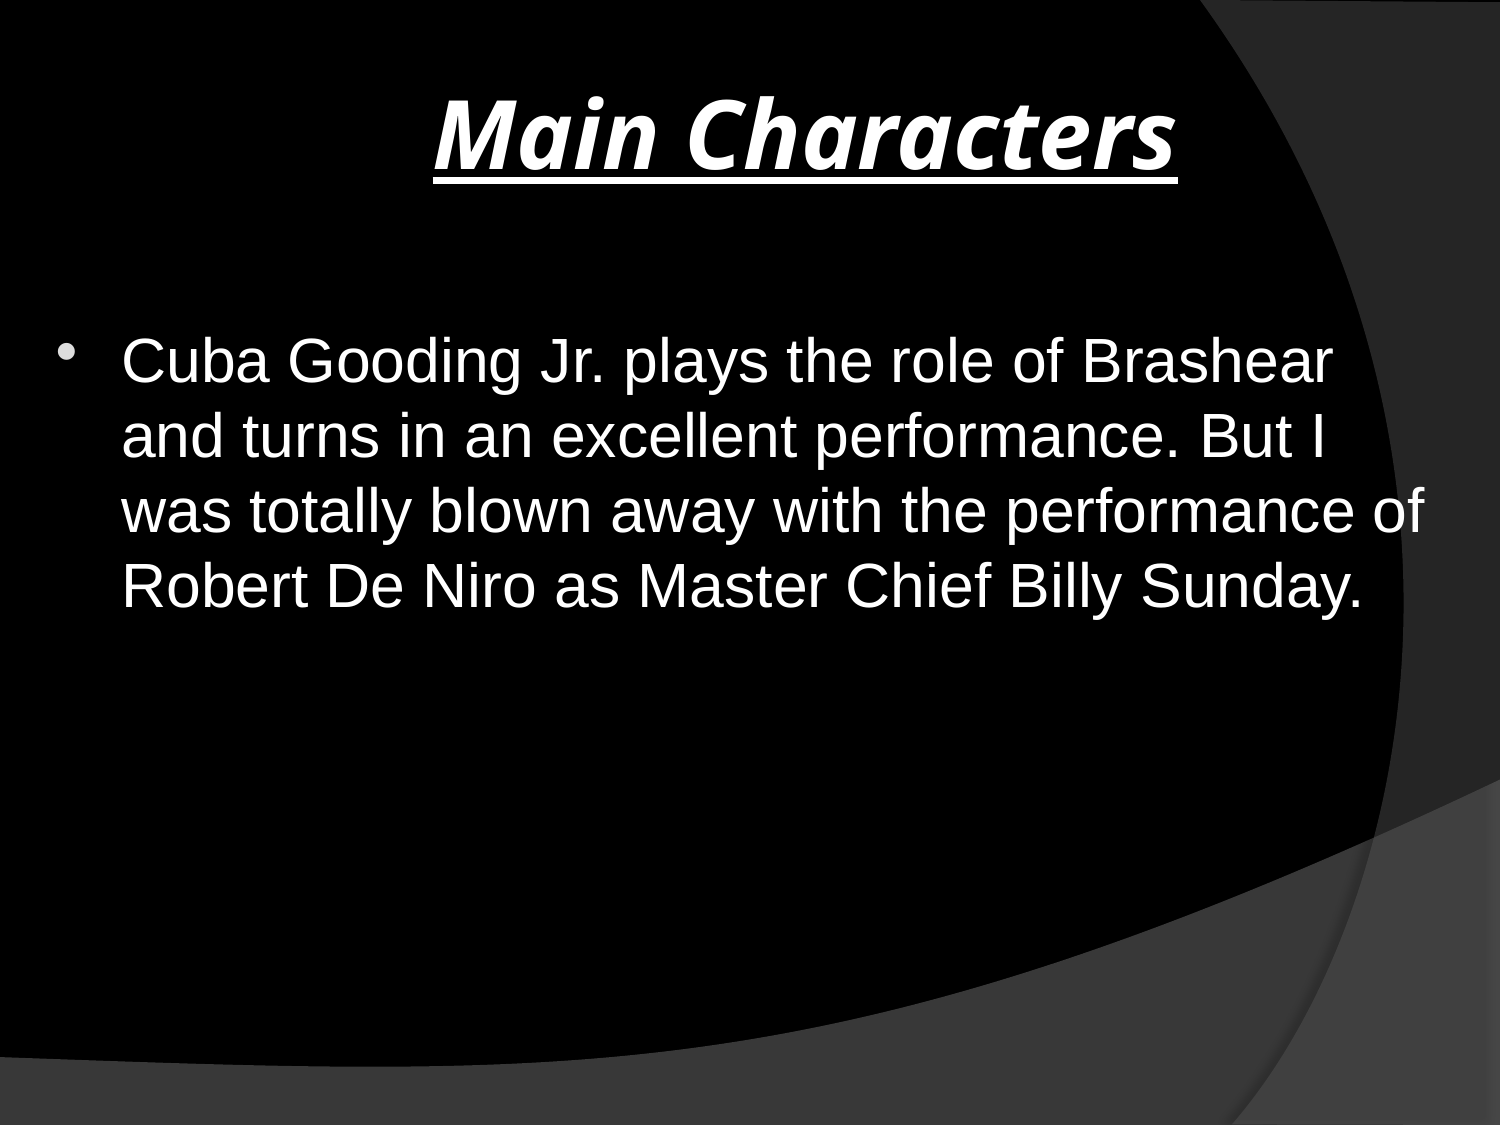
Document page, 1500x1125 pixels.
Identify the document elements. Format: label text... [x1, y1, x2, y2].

list Cuba Gooding Jr. plays the role of Brashear and turns in an excellent performance. But I was totally blown away with the performance of Robert De Niro as Master Chief Billy Sunday. [37, 312, 1450, 963]
title Main Characters [425, 37, 1300, 225]
